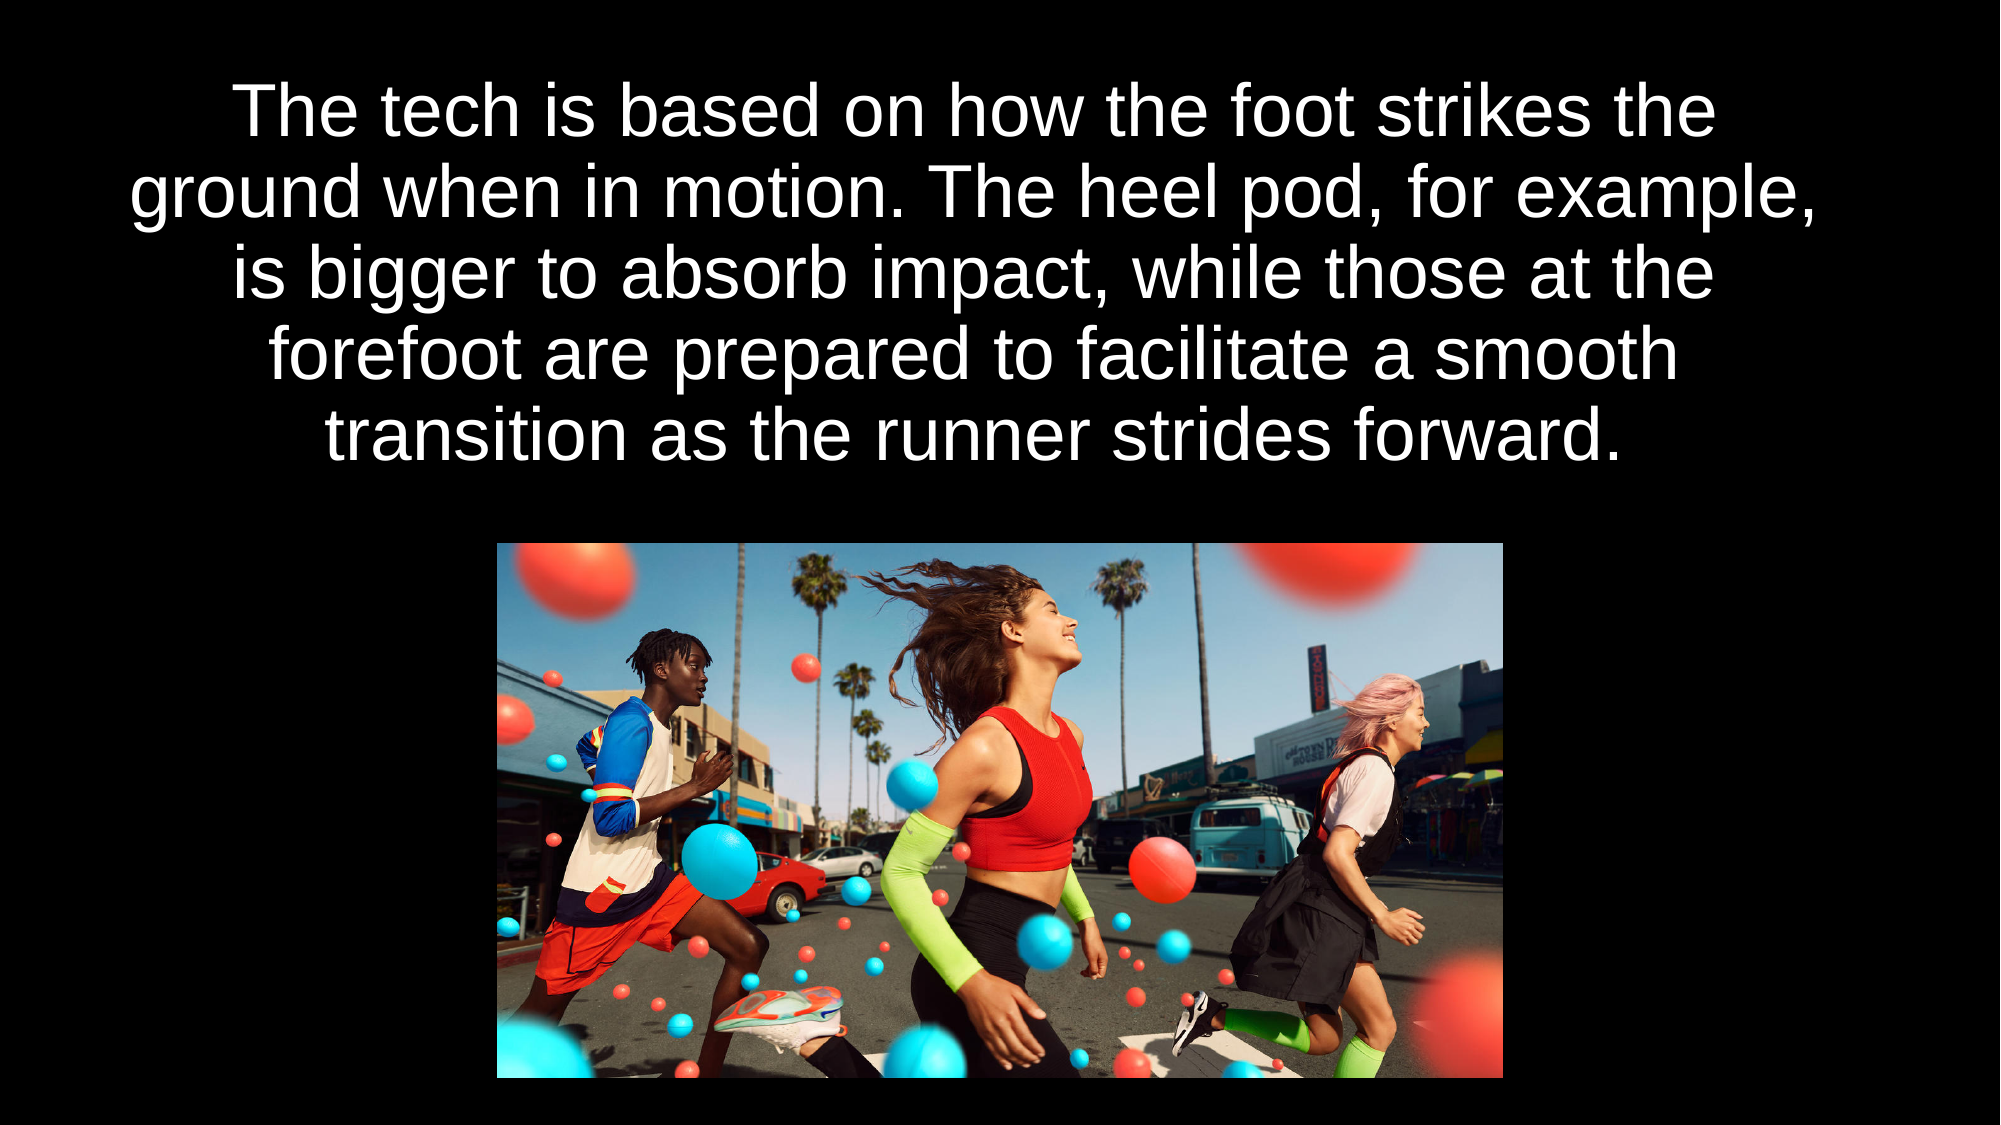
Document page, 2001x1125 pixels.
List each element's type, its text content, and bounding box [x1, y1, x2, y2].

picture [497, 543, 1503, 1078]
subtitle The tech is based on how the foot strikes the ground when in motion. The heel pod, for example, is bigger to absorb impact, while those at the forefoot are prepared to facilitate a smooth transition as the runner strides forward. [103, 64, 1846, 336]
